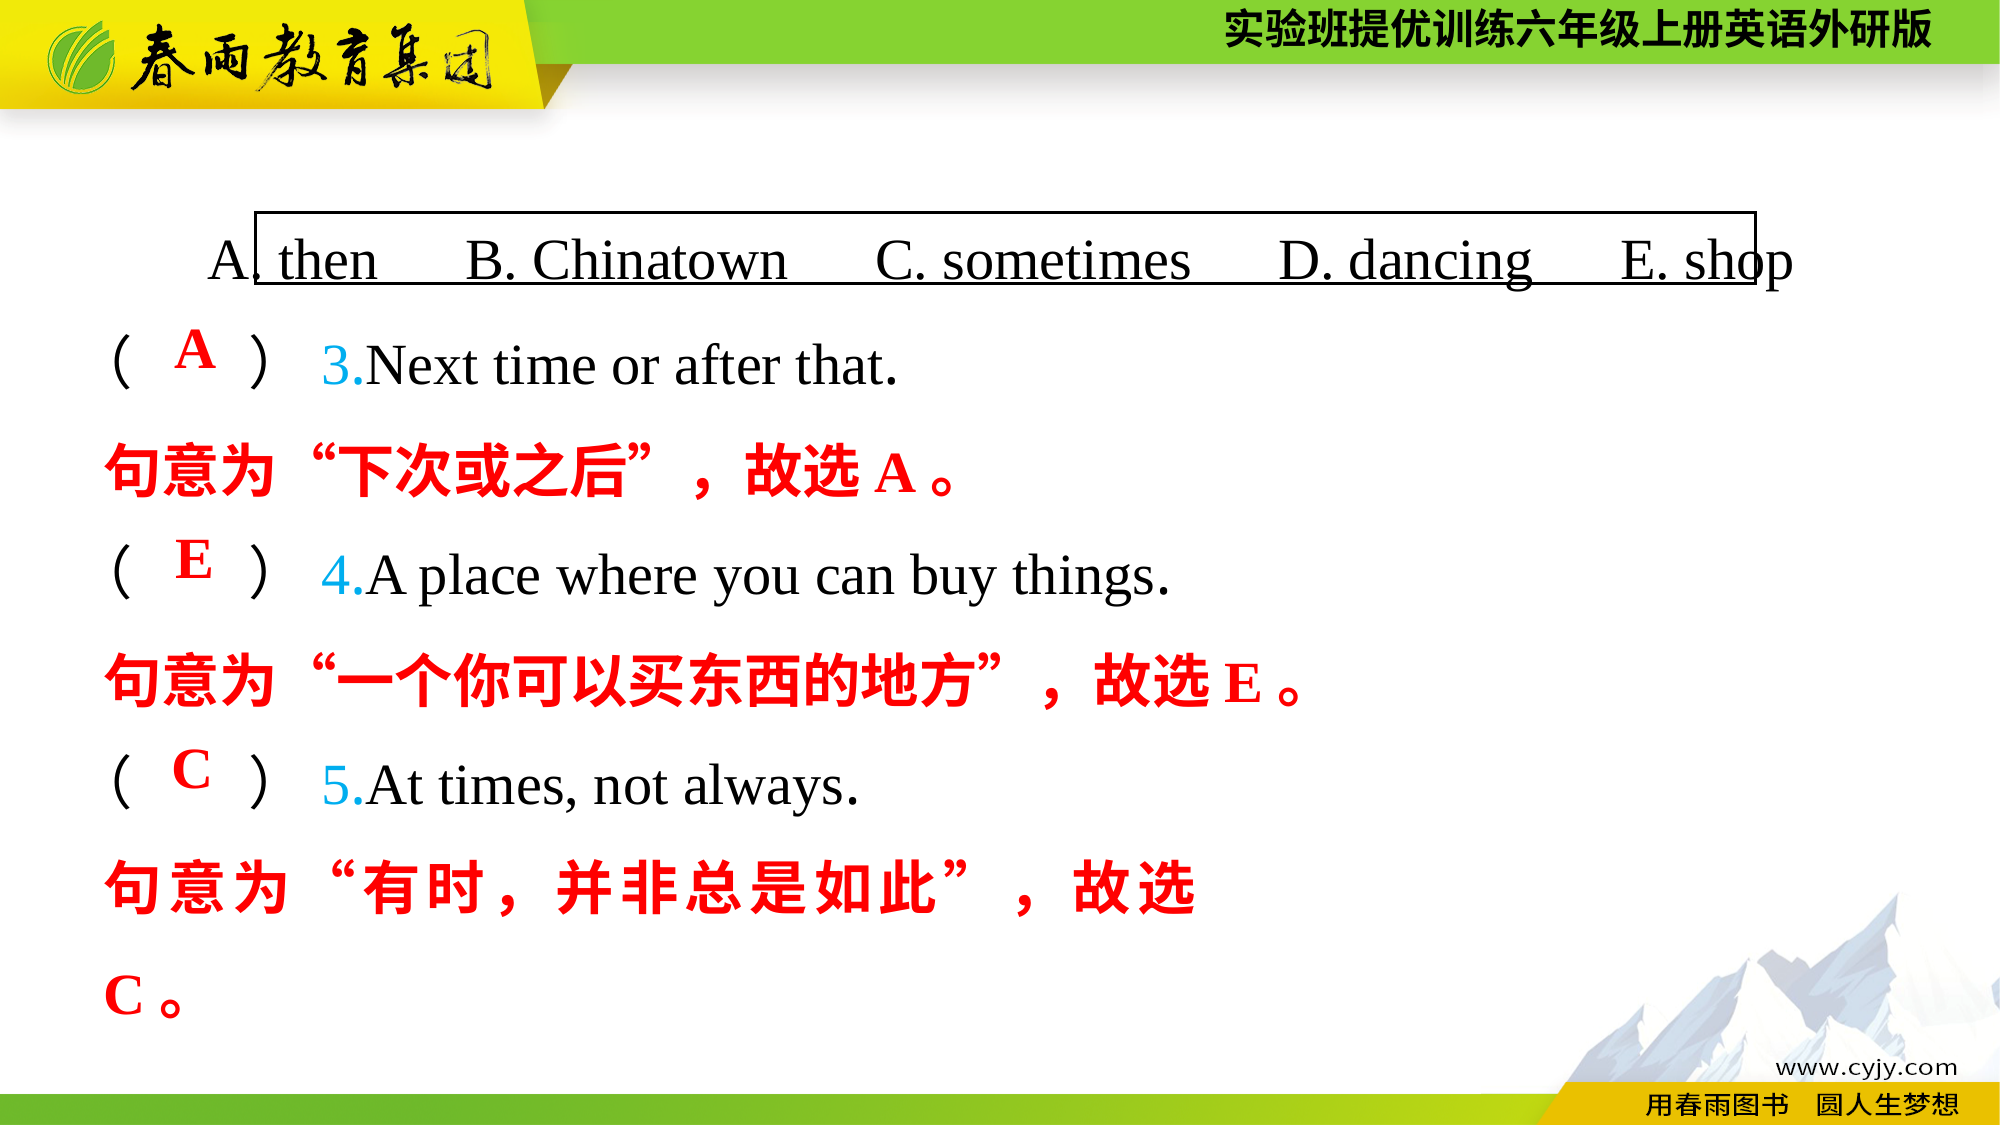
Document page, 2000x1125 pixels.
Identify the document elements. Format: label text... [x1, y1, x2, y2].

text_box [255, 212, 1756, 284]
text_box 句意为“下次或之后”，故选A。 [88, 391, 1089, 512]
text_box 句意为“有时，并非总是如此”，故选C。 [88, 809, 1225, 1034]
text_box 句意为“一个你可以买东西的地方”，故选E。 [88, 601, 1367, 721]
text_box E [160, 513, 248, 598]
text_box A [159, 303, 247, 388]
text_box C [156, 723, 244, 808]
list A. then B. Chinatown C. sometimes D. dancing E. shop （ ）3.Next time or after that. （ ）4.A place where you can buy things. （ ）5.At times, not always. [59, 178, 1944, 817]
picture [0, 0, 2000, 1125]
